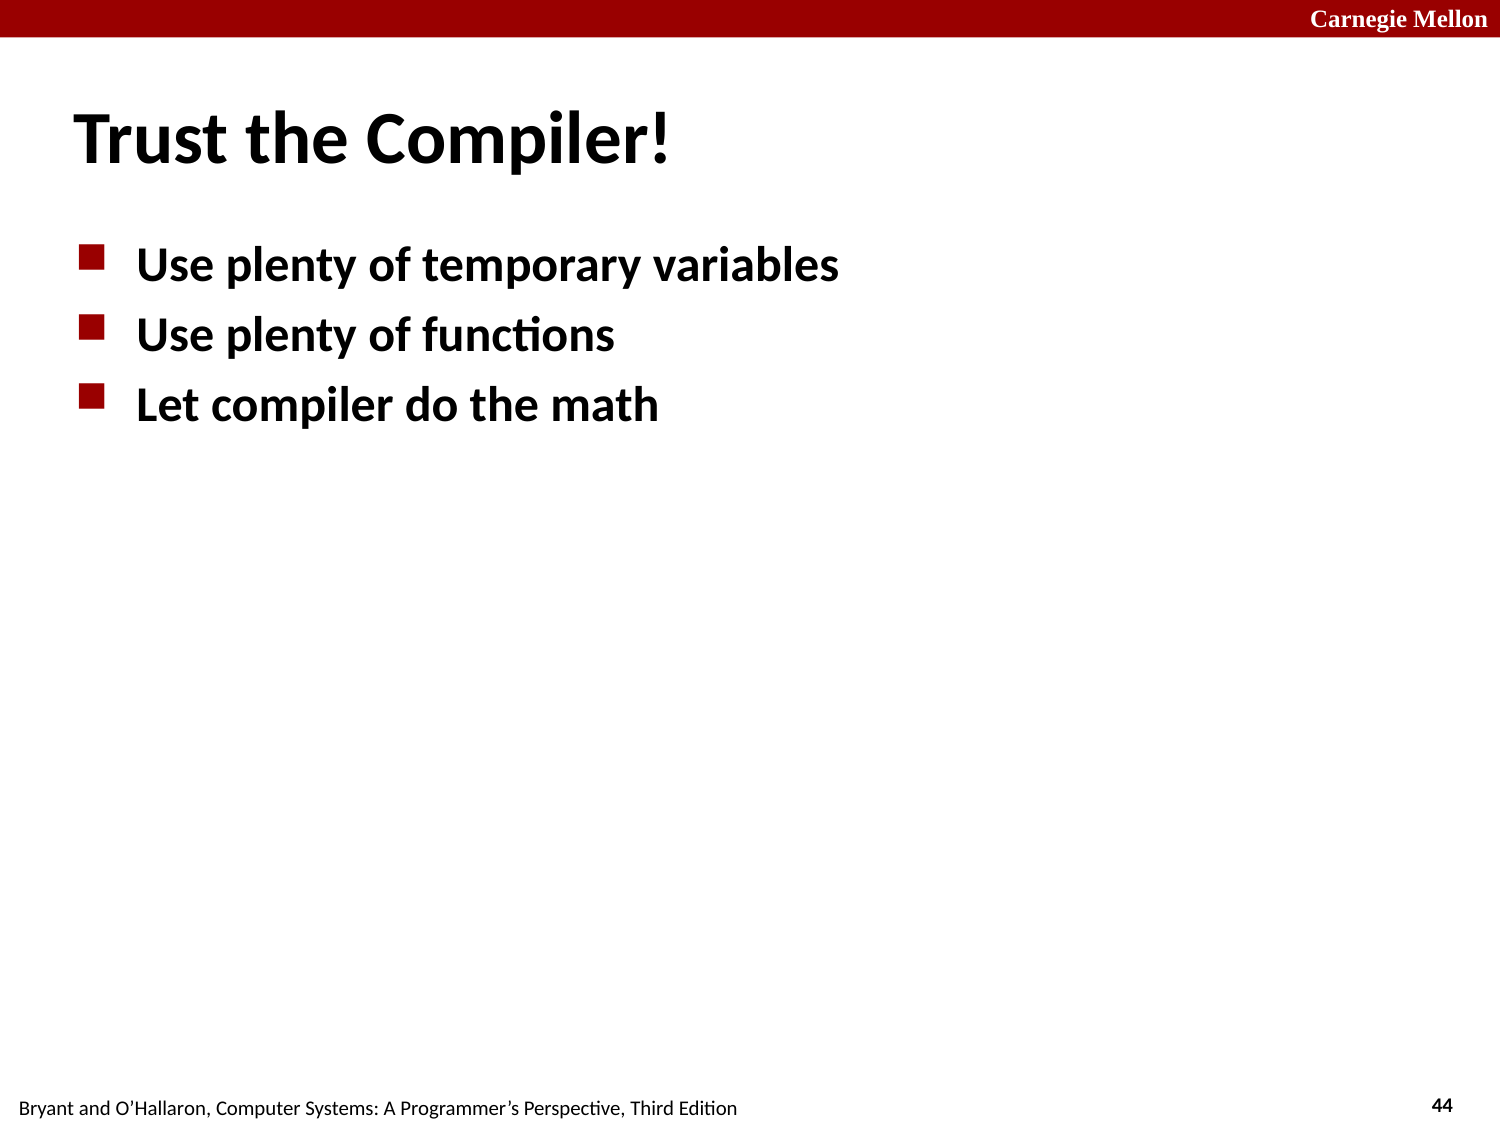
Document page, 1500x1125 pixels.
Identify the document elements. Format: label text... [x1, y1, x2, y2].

list Use plenty of temporary variables Use plenty of functions Let compiler do the math [64, 223, 1361, 1040]
title Trust the Compiler! [58, 71, 1305, 197]
